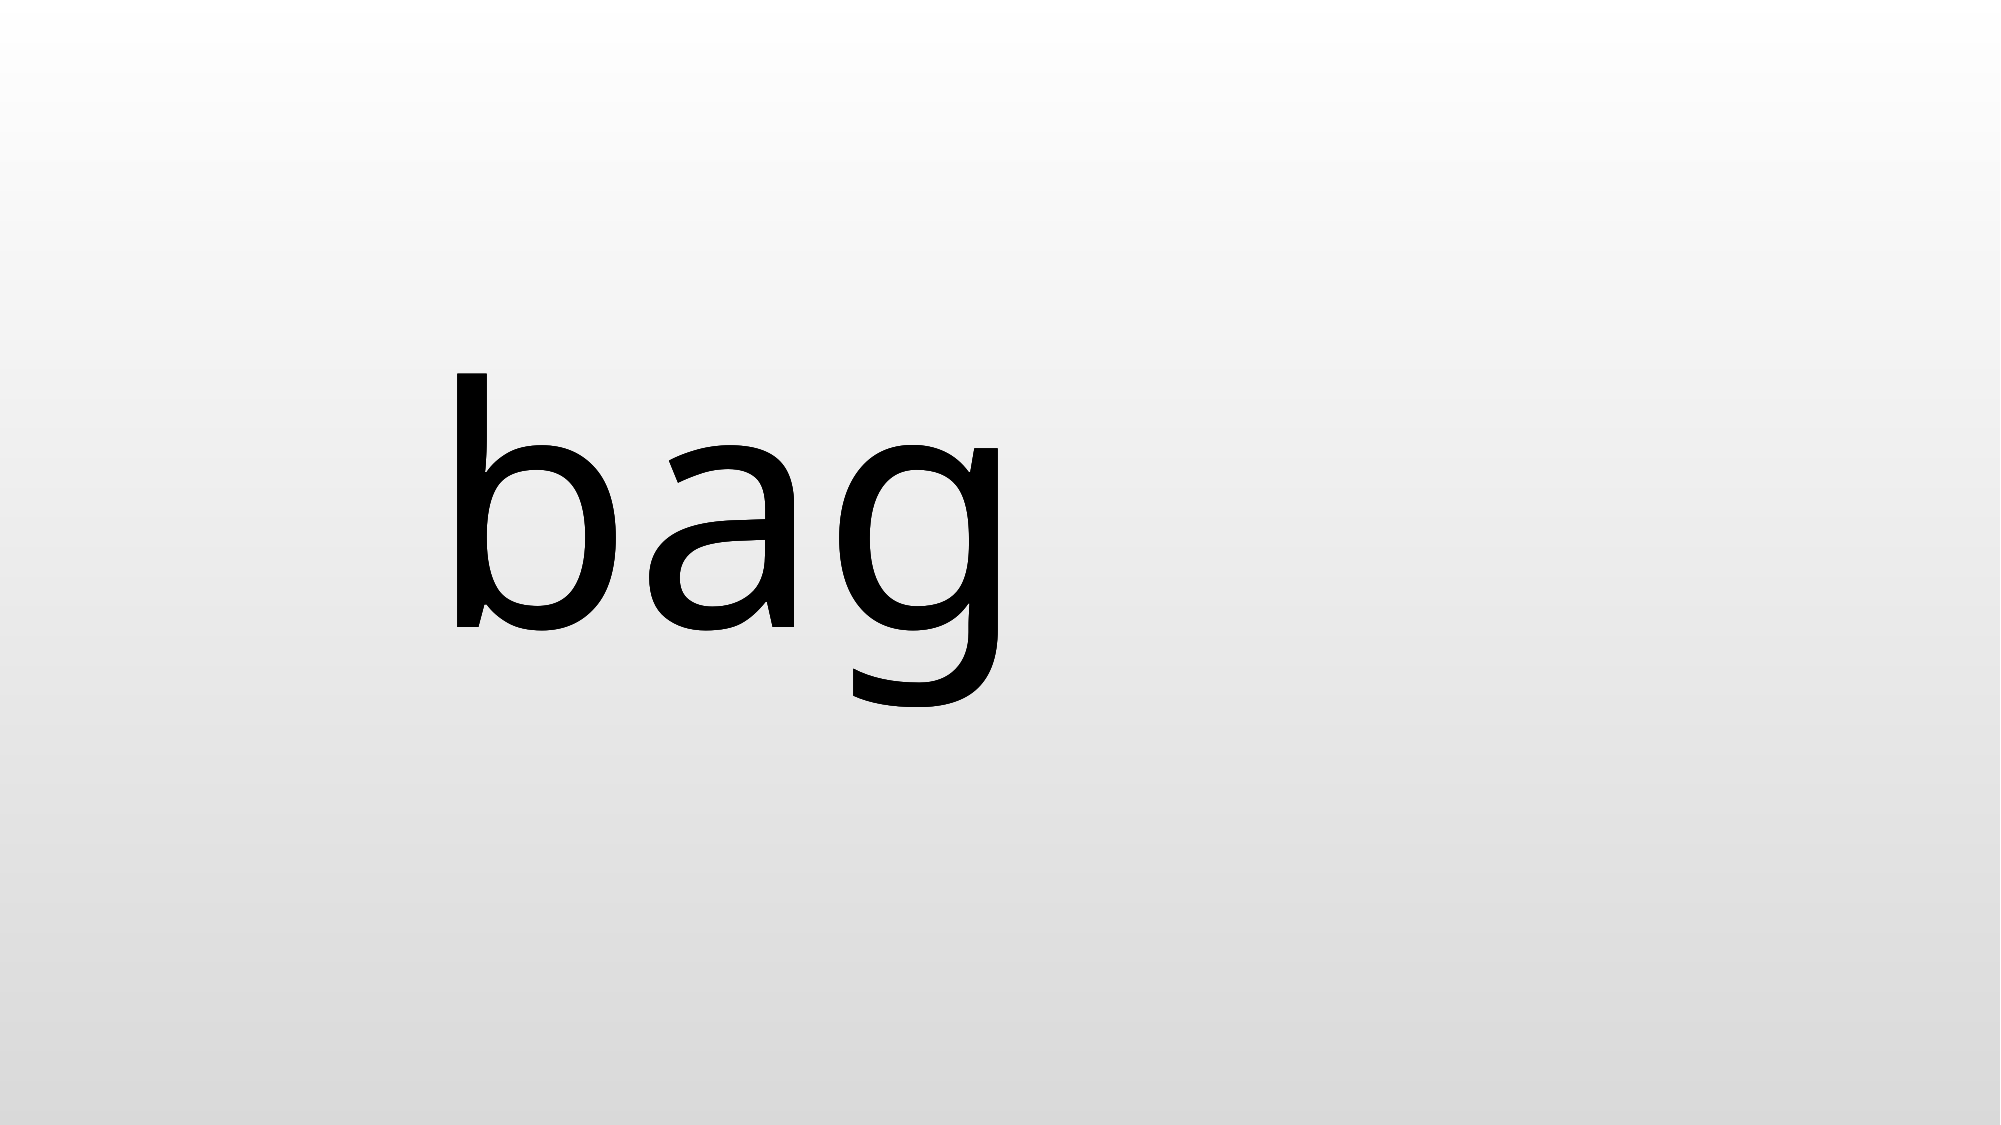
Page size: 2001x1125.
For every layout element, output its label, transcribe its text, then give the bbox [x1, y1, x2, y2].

text_box bag [415, 286, 2000, 702]
